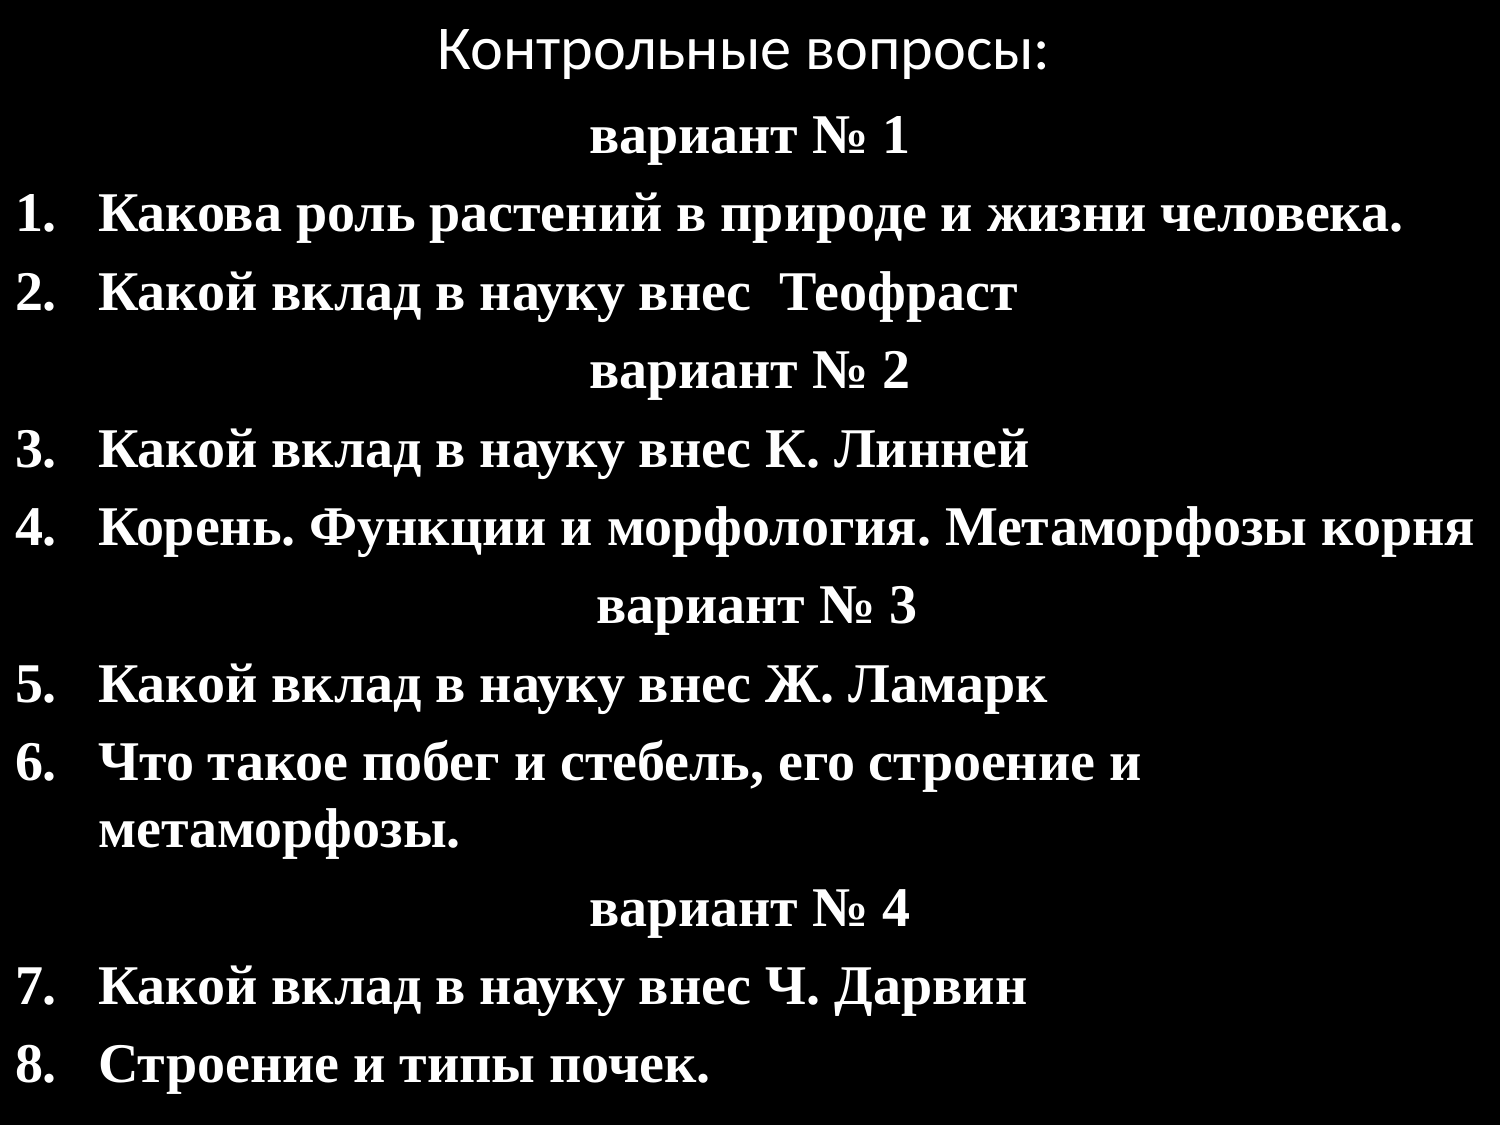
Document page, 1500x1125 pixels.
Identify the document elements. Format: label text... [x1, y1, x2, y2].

list вариант № 1 Какова роль растений в природе и жизни человека. Какой вклад в науку внес Теофраст вариант № 2 Какой вклад в науку внес К. Линне­й Корень. Функции и морфология. Метаморфозы корня вариант № 3 Какой вклад в науку внес Ж. Ламарк Что такое побег и стебель, его строение и метаморфозы. вариант № 4 Какой вклад в науку внес Ч. Дар­вин Строение и типы почек. [0, 90, 1500, 1125]
title Контрольные вопросы: [69, 0, 1420, 90]
